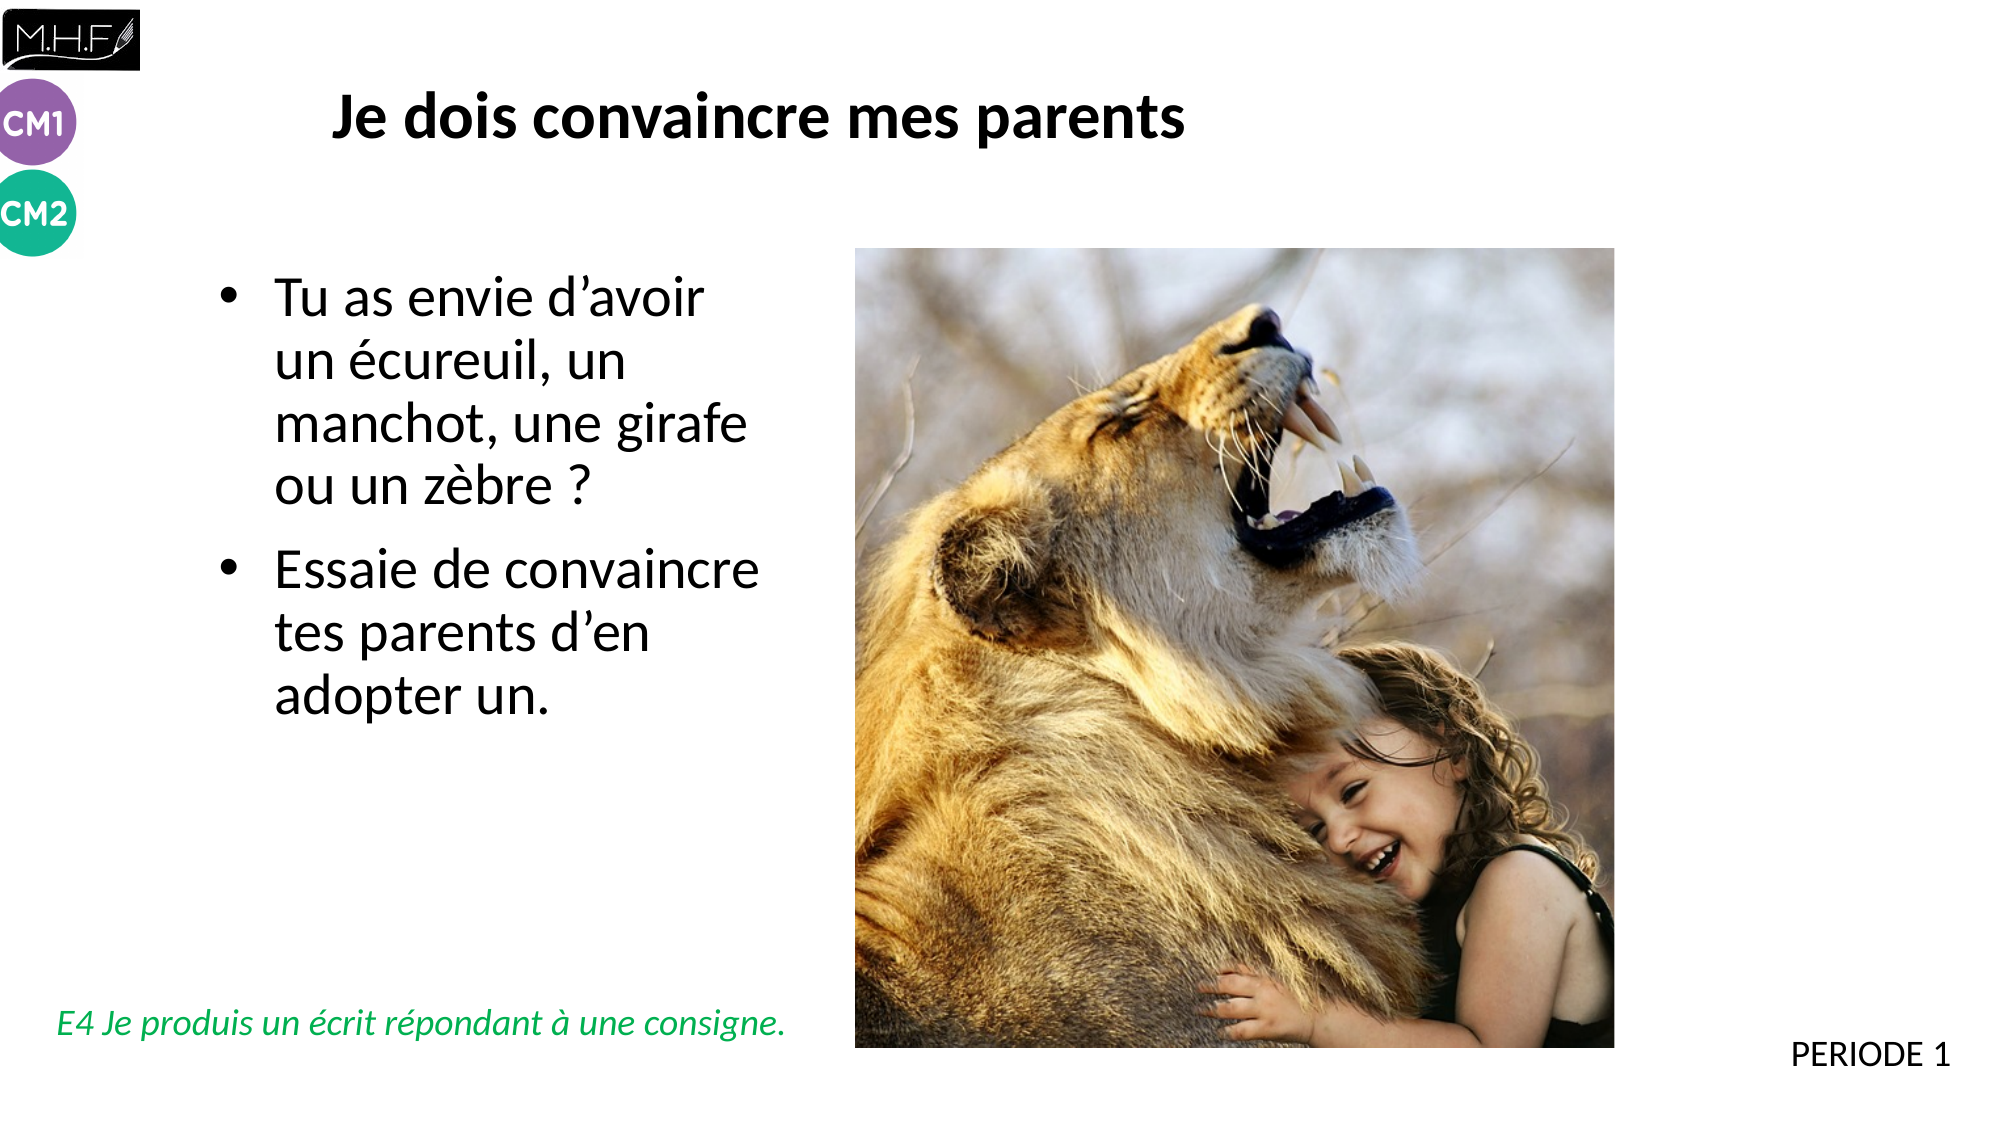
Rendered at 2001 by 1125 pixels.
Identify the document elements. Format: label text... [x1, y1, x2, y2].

text_box E4 Je produis un écrit répondant à une consigne. [41, 945, 1043, 1051]
text_box Tu as envie d’avoir un écureuil, un manchot, une girafe ou un zèbre ? Essaie de convaincre tes parents d’en adopter un. [203, 258, 791, 1021]
title Je dois convaincre mes parents [317, 72, 1579, 162]
text_box PERIODE 1 [1362, 1021, 1967, 1082]
picture [0, 7, 140, 259]
picture [855, 248, 1615, 1048]
